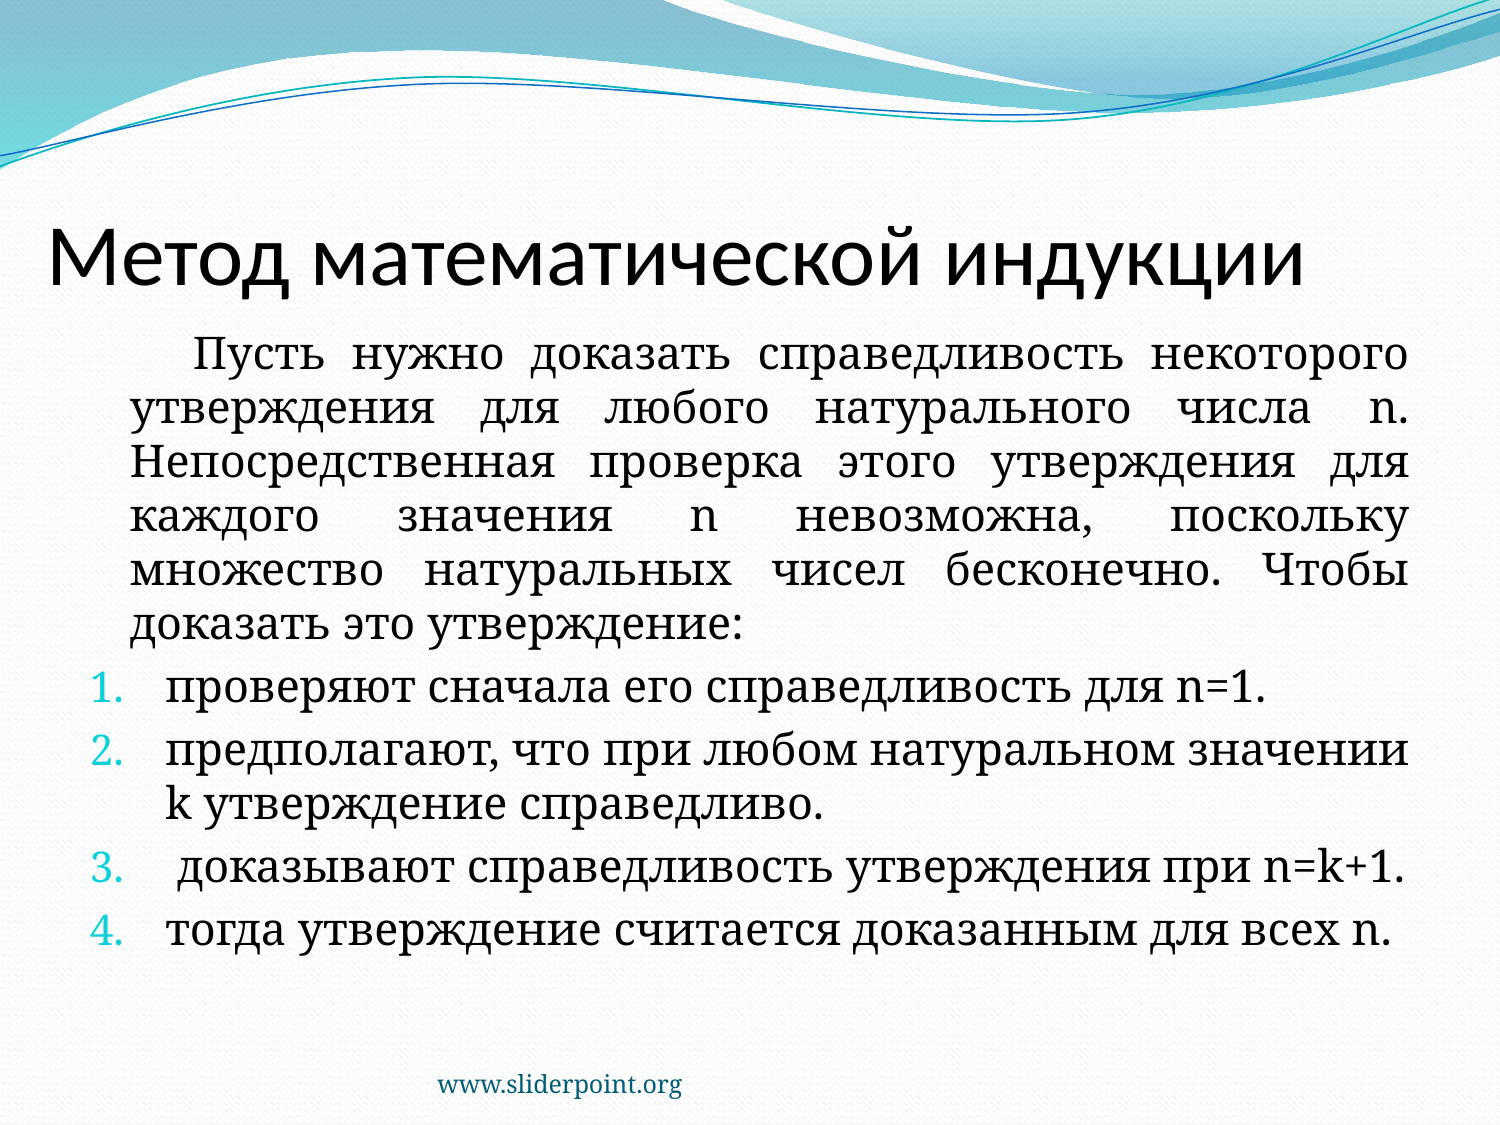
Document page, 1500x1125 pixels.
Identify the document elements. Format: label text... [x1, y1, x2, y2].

title Метод математической индукции [46, 115, 1425, 303]
list Пусть нужно доказать справедливость некоторого утверждения для любого натурального числа n. Непосредственная проверка этого утверждения для каждого значения n невозможна, поскольку множество натуральных чисел бесконечно. Чтобы доказать это утверждение: проверяют сначала его справедливость для n=1. предполагают, что при любом натуральном значении k утверждение справедливо. доказывают справедливость утверждения при n=k+1. тогда утверждение считается доказанным для всех n. [75, 317, 1425, 1038]
footer www.sliderpoint.org [437, 1042, 988, 1103]
